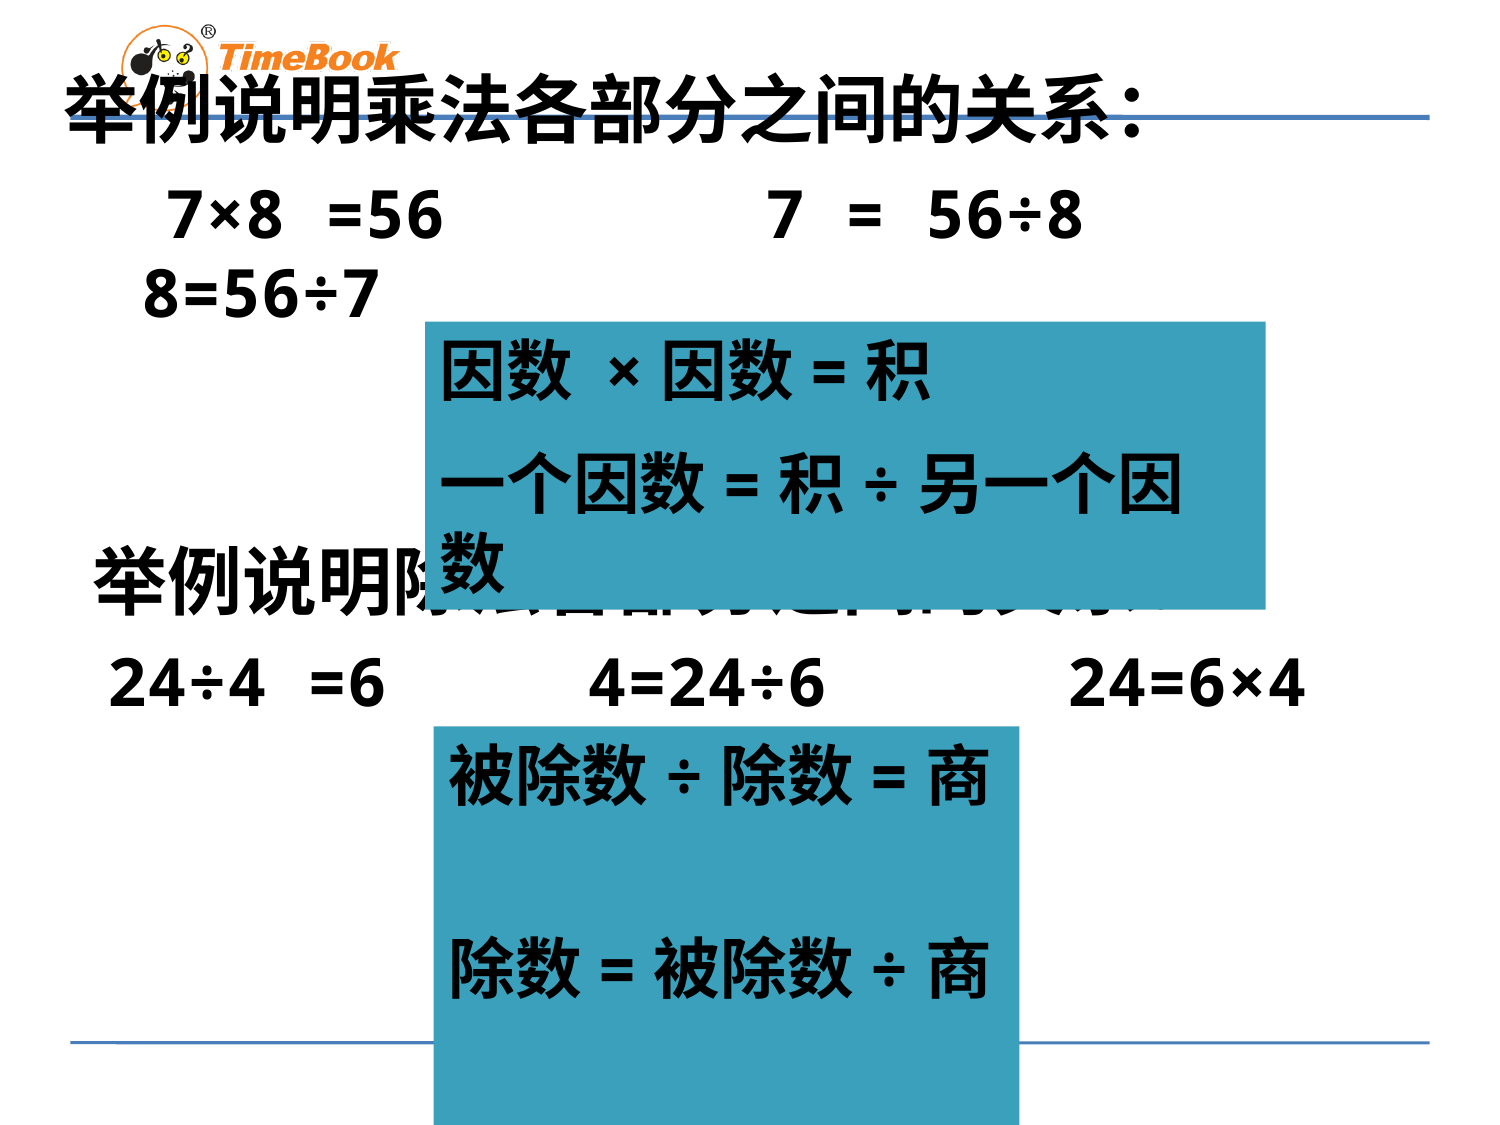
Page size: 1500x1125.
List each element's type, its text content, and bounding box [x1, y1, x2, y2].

text_box 举例说明乘法各部分之间的关系： [48, 54, 1204, 160]
text_box 举例说明除法各部分之间的关系： [78, 527, 1233, 633]
text_box 24÷4 =6 4=24÷6 24=6×4 [92, 632, 1322, 728]
text_box 7×8 =56 7 = 56÷8 8=56÷7 [70, 163, 1310, 419]
text_box 因数 ×因数=积 一个因数=积÷另一个因数 [425, 321, 1266, 610]
picture [118, 22, 408, 54]
text_box 被除数÷除数=商 除数=被除数÷商 被除数=商× 除数 [433, 726, 1020, 1125]
